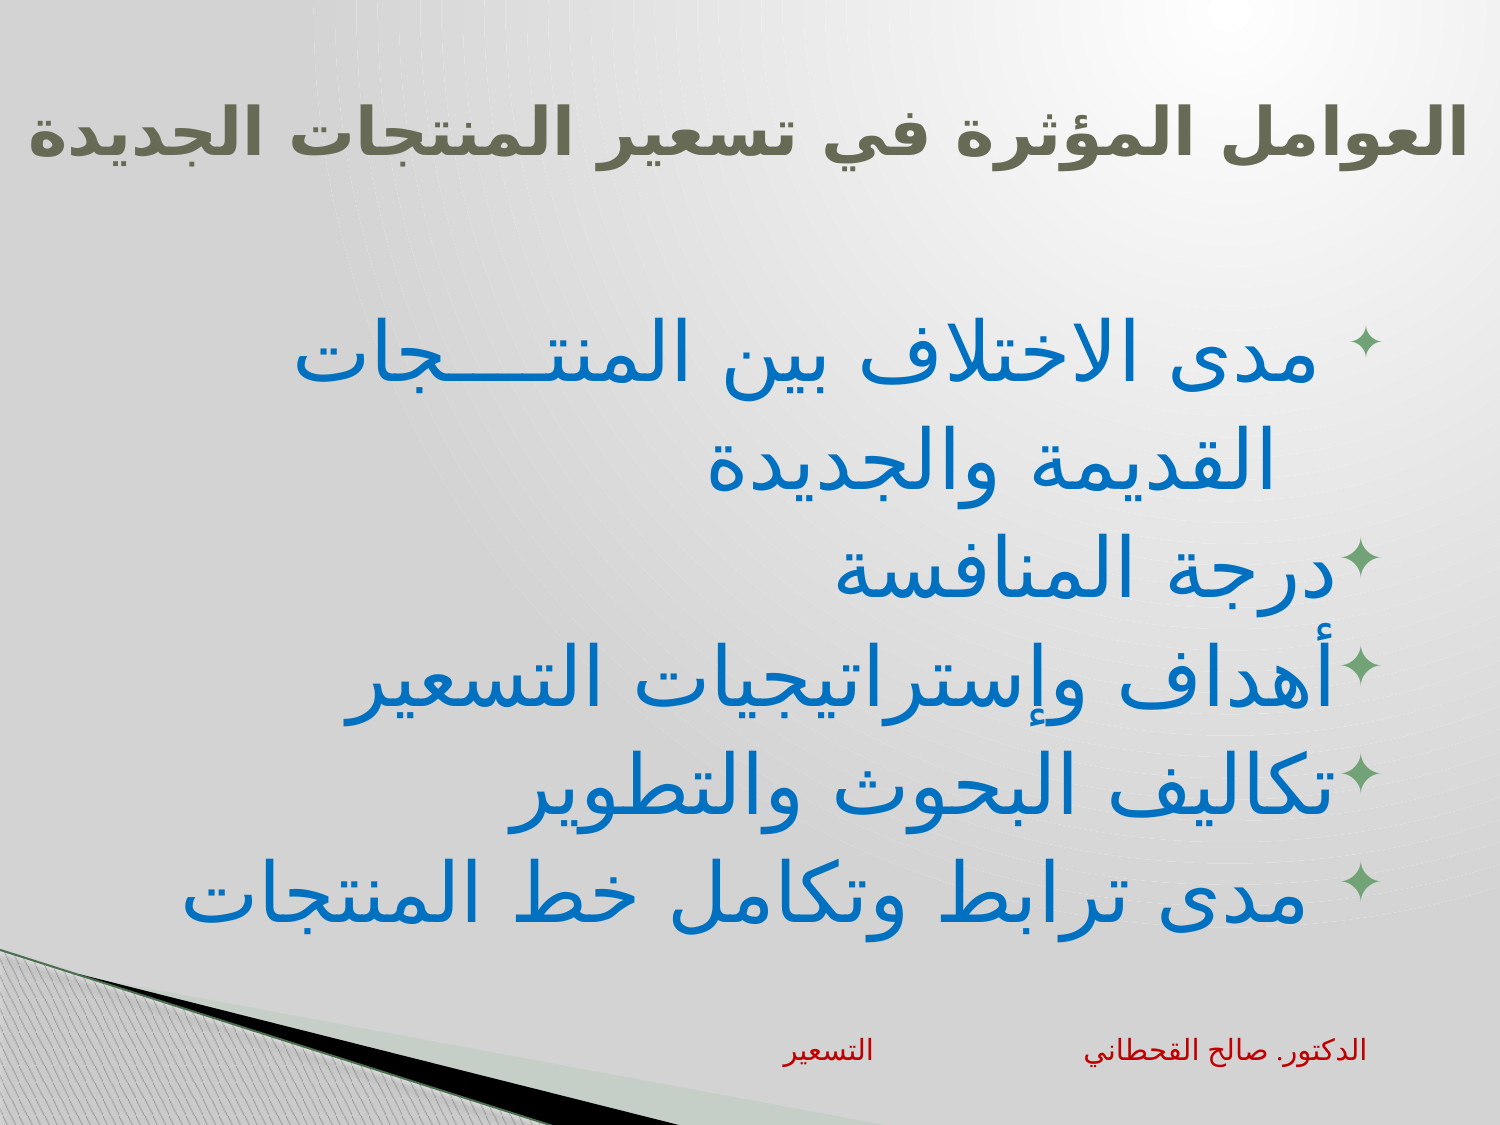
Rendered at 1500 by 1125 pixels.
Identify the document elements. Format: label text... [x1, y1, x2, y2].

list مدى الاختلاف بين المنتــــجات القديمة والجديدة درجة المنافسة أهداف وإستراتيجيات التسعير تكاليف البحوث والتطوير مدى ترابط وتكامل خط المنتجات [116, 290, 1418, 1029]
title العوامل المؤثرة في تسعير المنتجات الجديدة [0, 58, 1500, 200]
footer التسعير الدكتور. صالح القحطاني [585, 1042, 1383, 1103]
